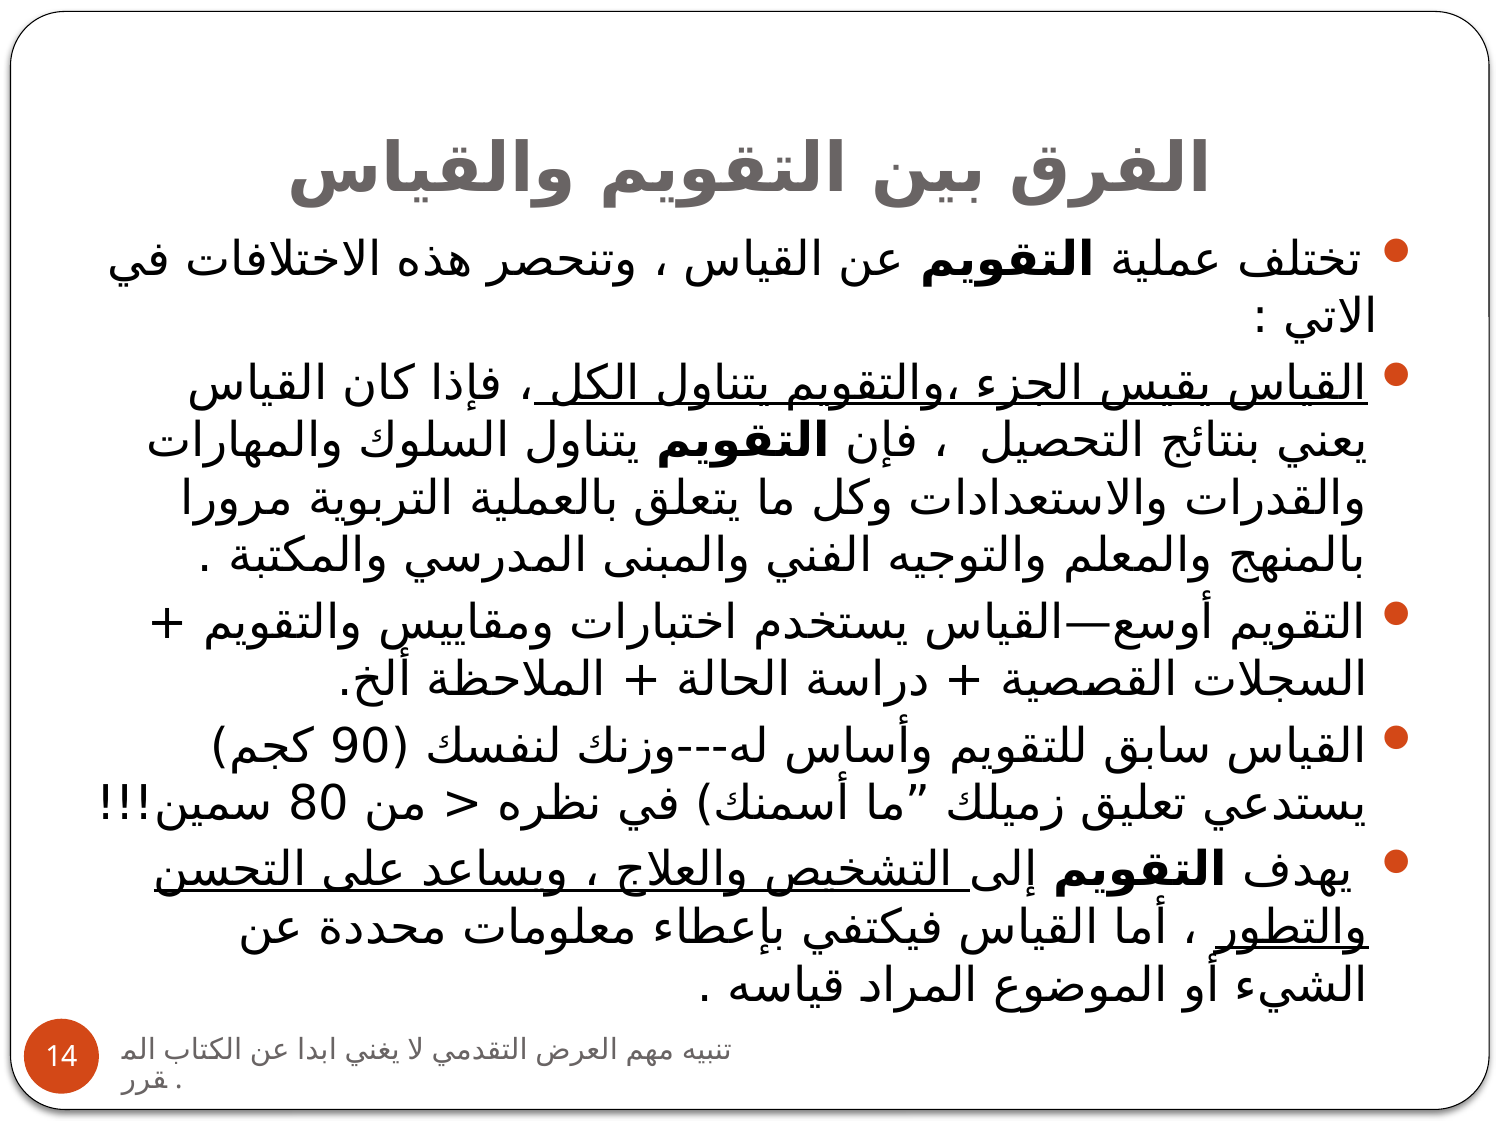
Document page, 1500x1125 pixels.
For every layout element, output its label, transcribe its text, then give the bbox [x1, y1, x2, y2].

title الفرق بين التقويم والقياس [75, 115, 1425, 219]
slide_number 14 [23, 1018, 99, 1094]
footer تنبيه مهم العرض التقدمي لا يغني ابدا عن الكتاب المقرر. [150, 1038, 800, 1088]
list تختلف عملية التقويم عن القياس ، وتنحصر هذه الاختلافات في الاتي : القياس يقيس الجزء ،والتقويم يتناول الكل ، فإذا كان القياس يعني بنتائج التحصيل ، فإن التقويم يتناول السلوك والمهارات والقدرات والاستعدادات وكل ما يتعلق بالعملية التربوية مرورا بالمنهج والمعلم والتوجيه الفني والمبنى المدرسي والمكتبة . التقويم أوسع—القياس يستخدم اختبارات ومقاييس والتقويم + السجلات القصصية + دراسة الحالة + الملاحظة ألخ. القياس سابق للتقويم وأساس له---وزنك لنفسك (90 كجم) يستدعي تعليق زميلك ”ما أسمنك) في نظره < من 80 سمين!!! يهدف التقويم إلى التشخيص والعلاج ، ويساعد على التحسن والتطور ، أما القياس فيكتفي بإعطاء معلومات محددة عن الشيء أو الموضوع المراد قياسه . [75, 219, 1425, 1038]
